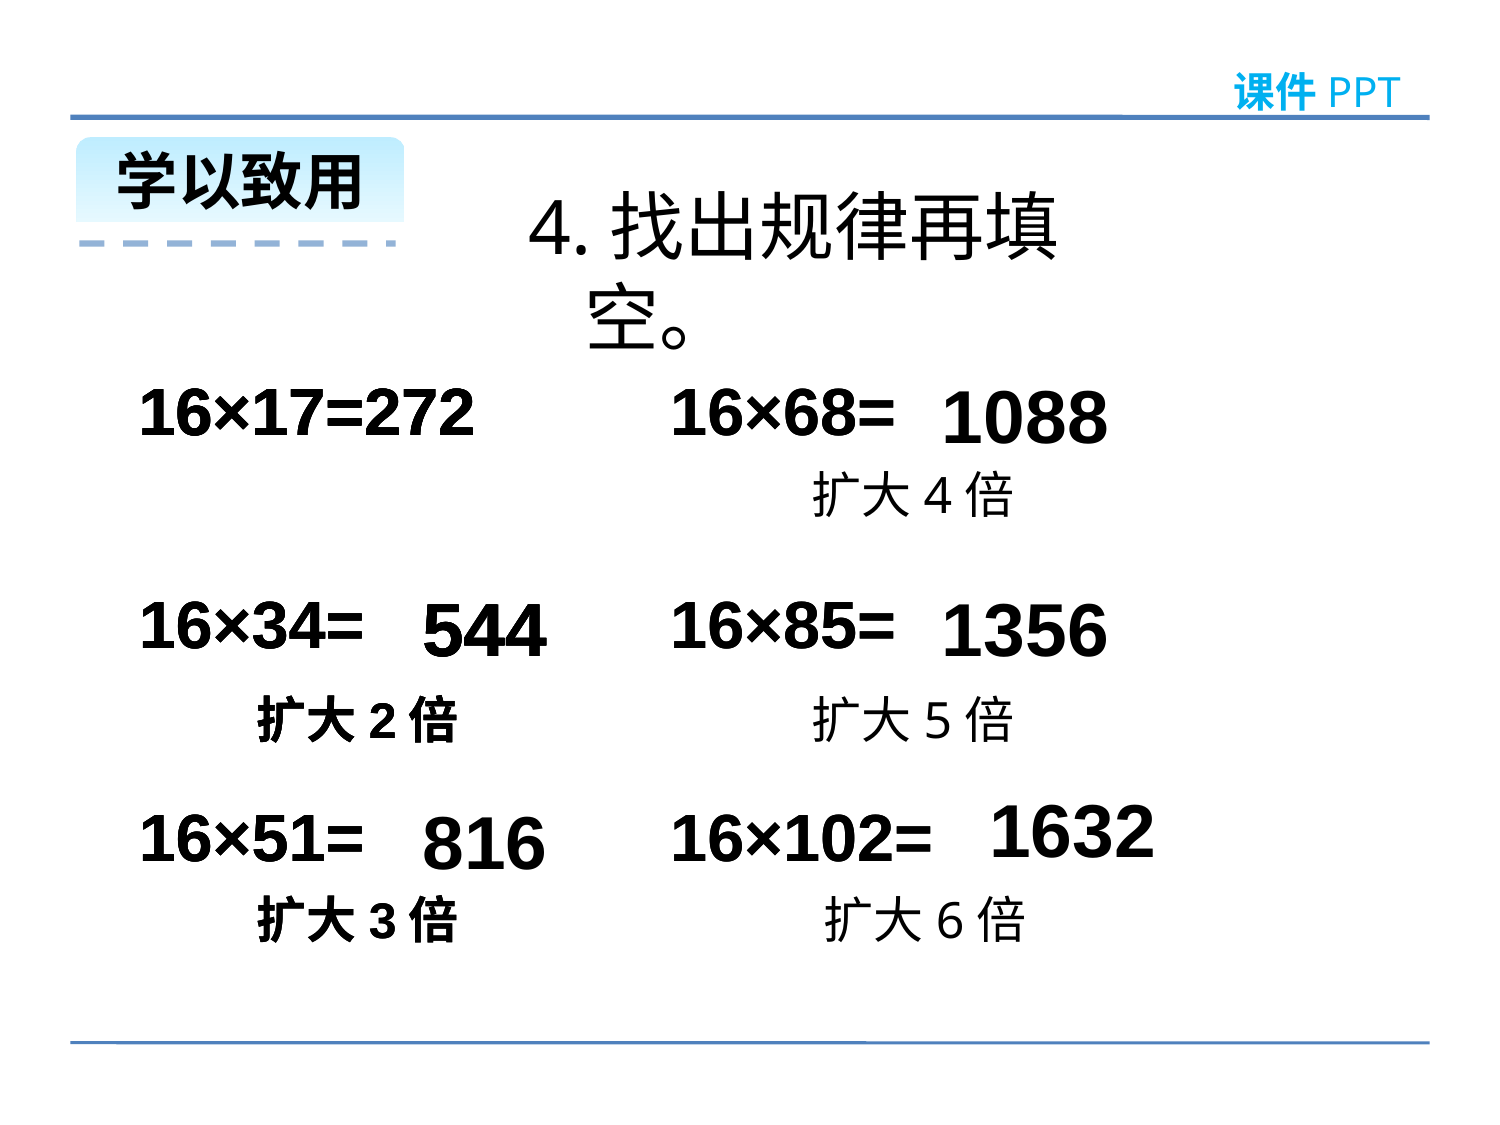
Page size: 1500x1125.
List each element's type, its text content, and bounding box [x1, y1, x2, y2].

text_box 16×85= [655, 574, 963, 669]
text_box 扩大5倍 [797, 680, 1034, 756]
text_box 16×34= [123, 574, 407, 669]
text_box 扩大6倍 [809, 882, 1046, 957]
text_box 16×17=272 [123, 361, 597, 457]
text_box 扩大2倍 [242, 680, 479, 756]
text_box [76, 136, 405, 244]
text_box 1632 [974, 774, 1176, 880]
text_box 课件PPT [1218, 58, 1418, 124]
text_box 816 [431, 786, 609, 892]
text_box 4.找出规律再填空。 [513, 172, 1211, 303]
text_box 1356 [927, 574, 1128, 679]
text_box 16×51= [123, 786, 431, 882]
text_box 1088 [927, 361, 1128, 467]
text_box 544 [407, 574, 608, 679]
text_box 扩大3倍 [242, 881, 479, 957]
text_box 16×68= [655, 361, 963, 457]
text_box 16×102= [655, 786, 1046, 882]
text_box 扩大4倍 [797, 457, 1034, 531]
